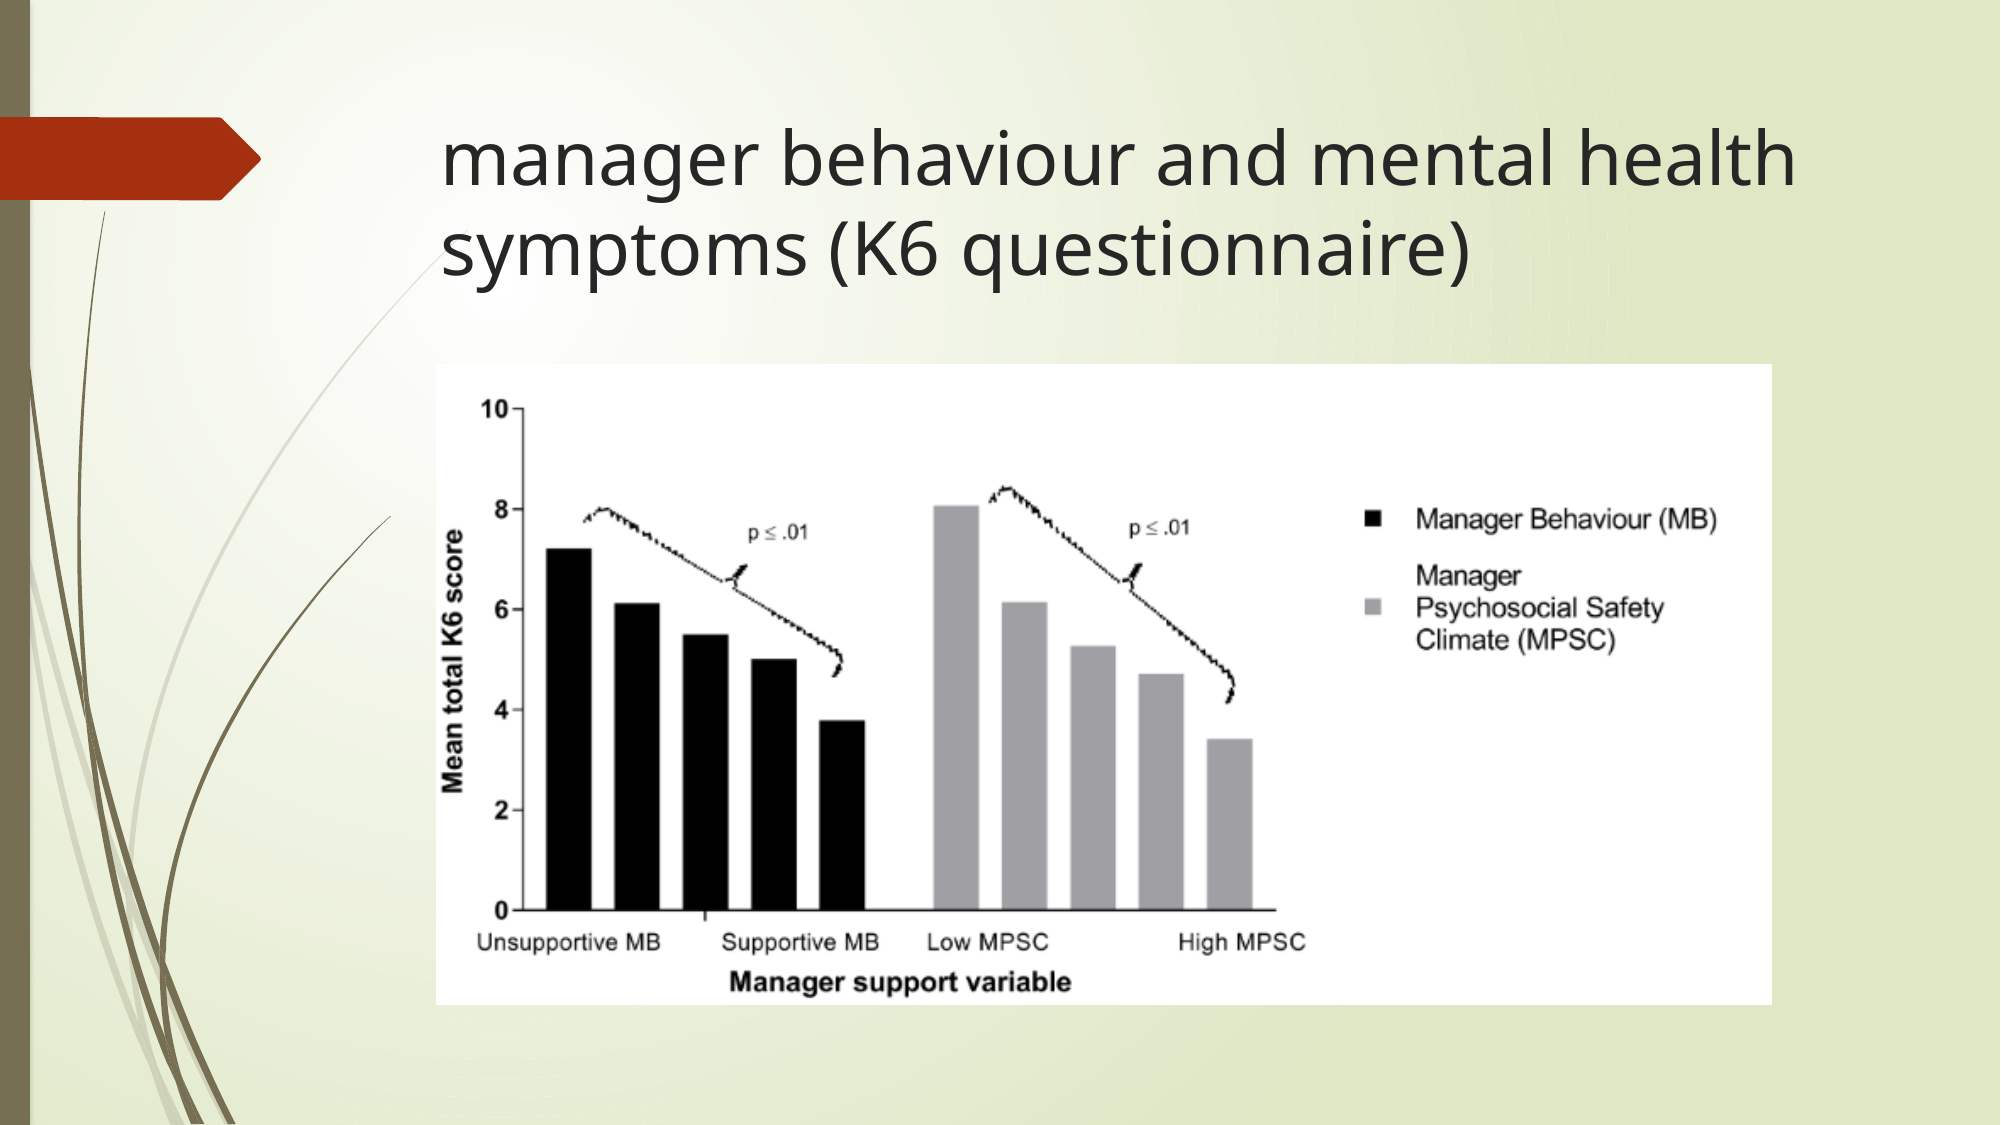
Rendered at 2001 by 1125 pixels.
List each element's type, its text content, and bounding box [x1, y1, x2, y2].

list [436, 364, 1772, 1006]
title manager behaviour and mental health symptoms (K6 questionnaire) [425, 102, 1888, 313]
